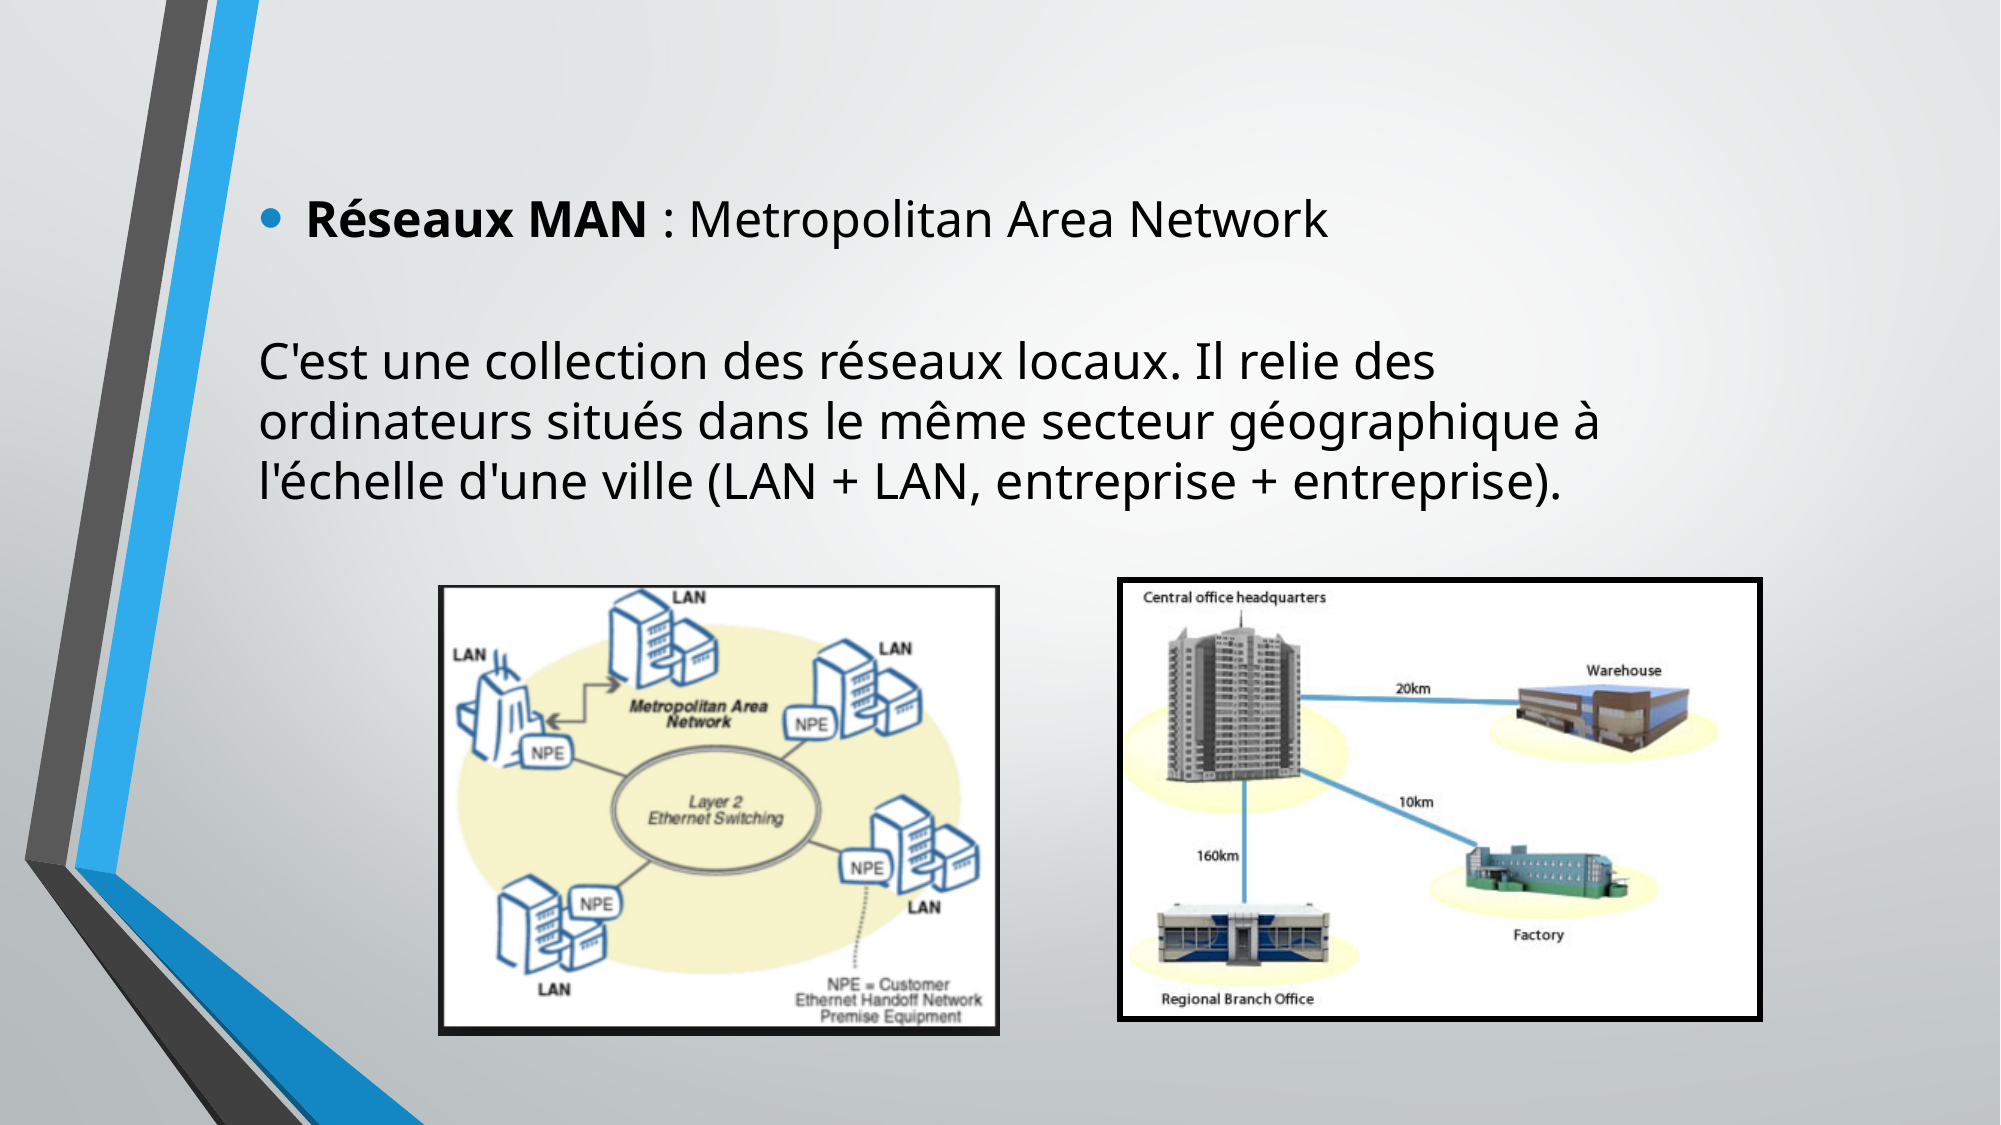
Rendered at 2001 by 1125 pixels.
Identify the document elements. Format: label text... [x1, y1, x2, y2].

picture [1123, 583, 1758, 1017]
list Réseaux MAN : Metropolitan Area Network C'est une collection des réseaux locaux. Il relie des ordinateurs situés dans le même secteur géographique à l'échelle d'une ville (LAN + LAN, entreprise + entreprise). [243, 92, 1719, 605]
picture [438, 585, 1001, 1036]
